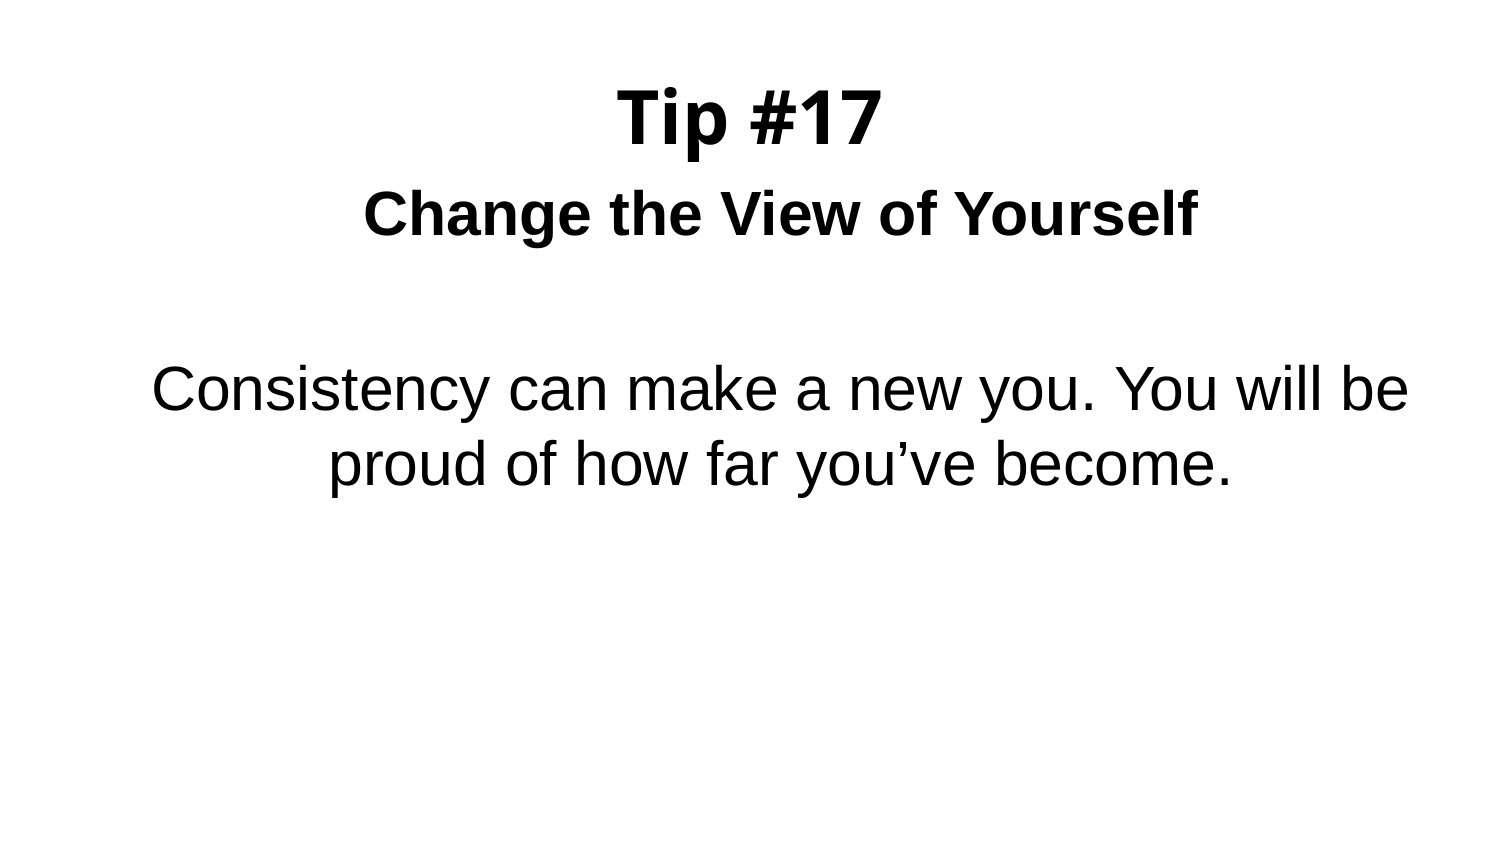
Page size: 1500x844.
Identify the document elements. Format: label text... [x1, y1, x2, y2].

list Change the View of Yourself Consistency can make a new you. You will be proud of how far you’ve become. [106, 70, 1457, 754]
title Tip #17 [75, 33, 1425, 175]
